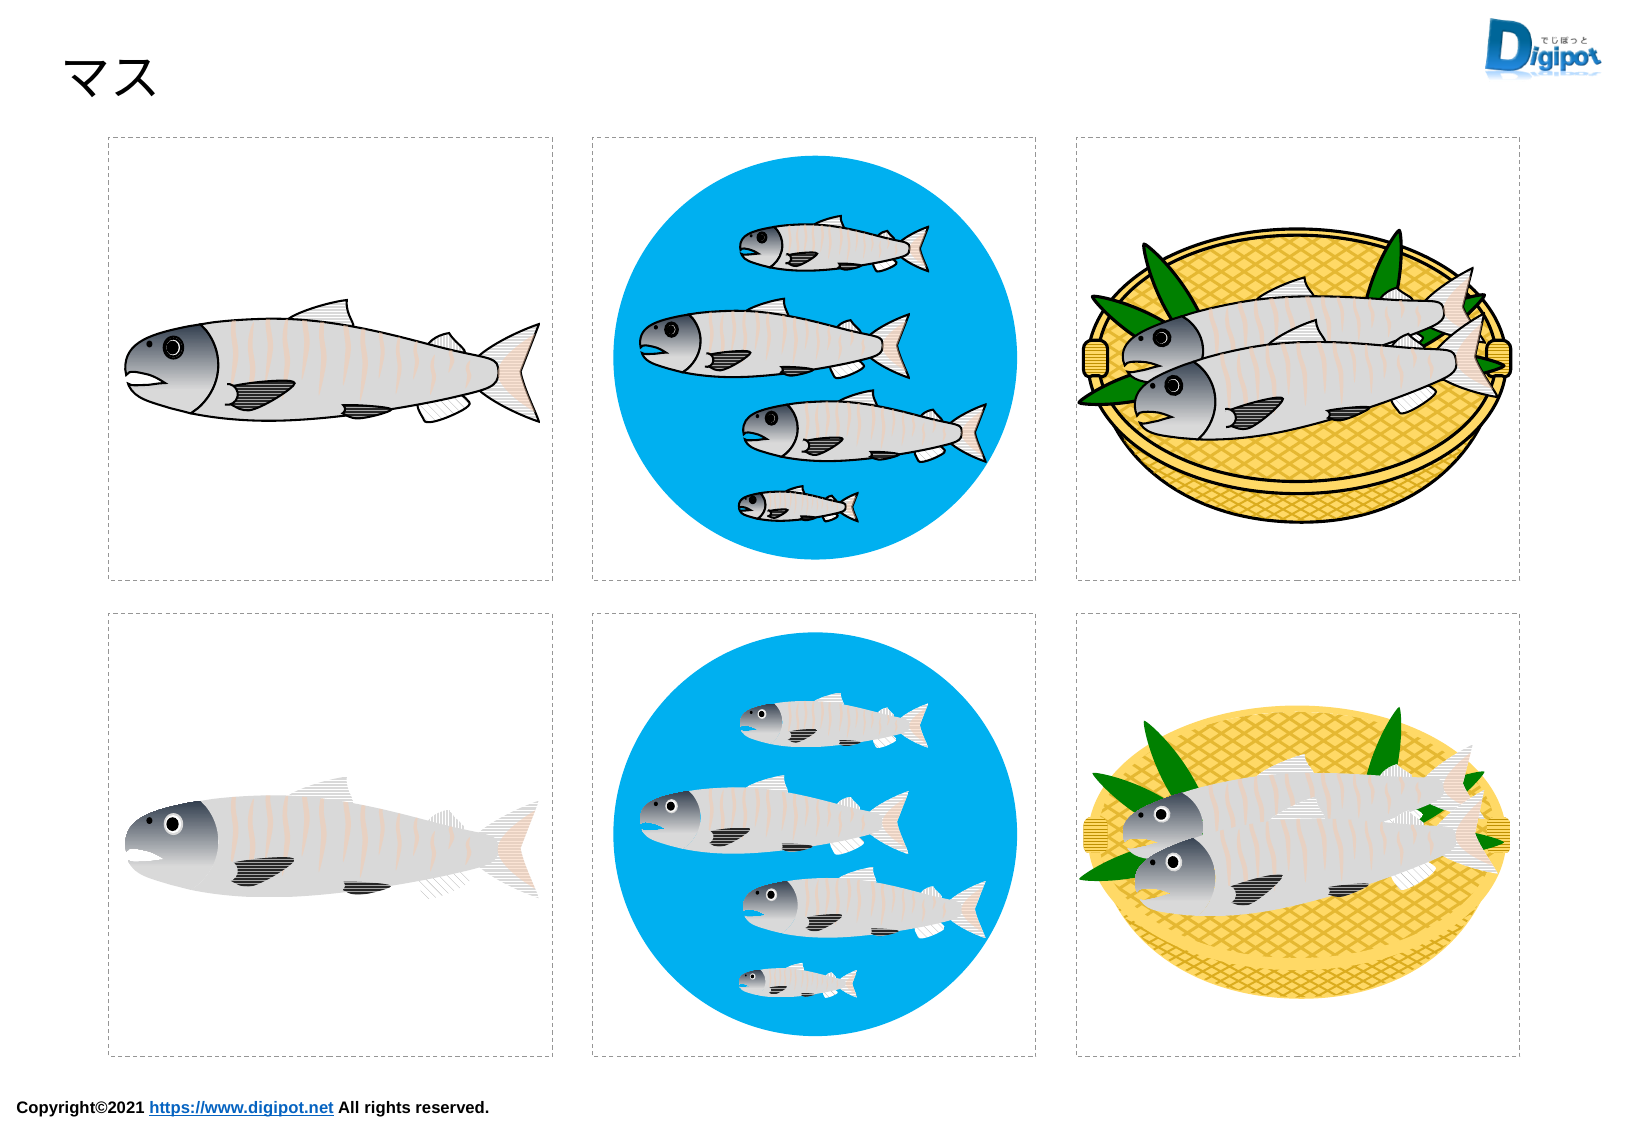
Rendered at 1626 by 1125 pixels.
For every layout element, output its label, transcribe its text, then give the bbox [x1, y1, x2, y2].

text_box マス [46, 38, 176, 113]
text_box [613, 632, 1018, 1037]
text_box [125, 771, 539, 899]
picture [1485, 18, 1602, 82]
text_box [1053, 704, 1511, 999]
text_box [1053, 227, 1511, 523]
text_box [125, 295, 539, 422]
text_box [613, 155, 1018, 560]
